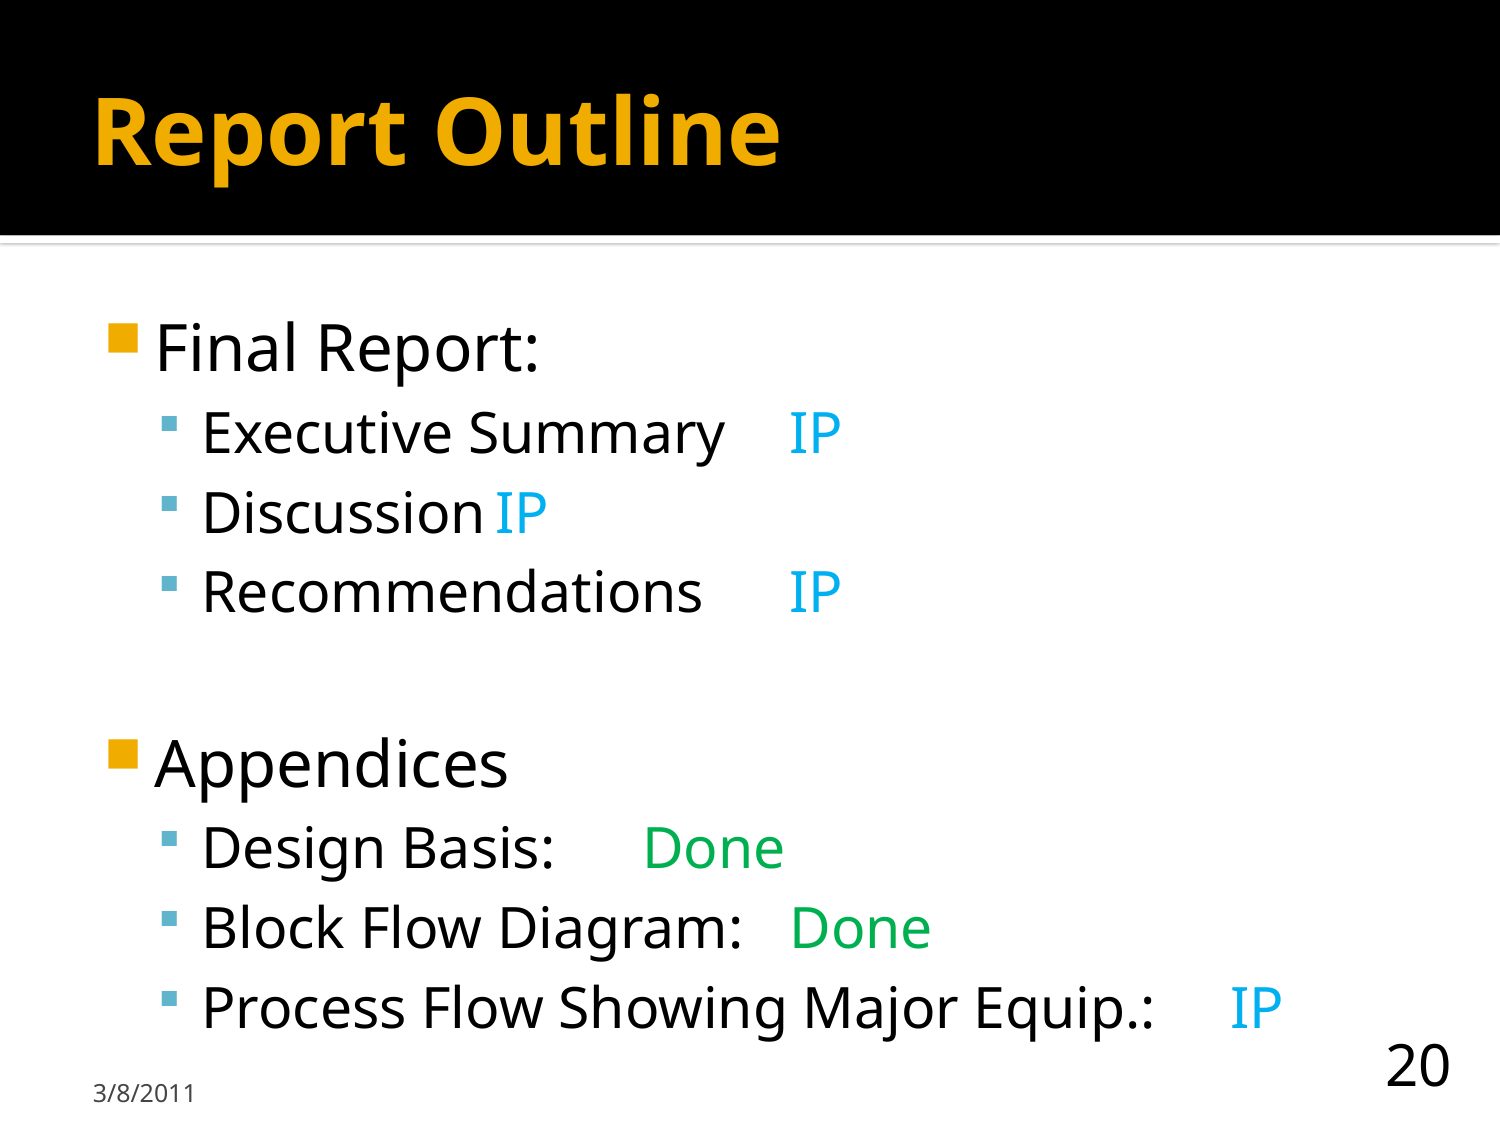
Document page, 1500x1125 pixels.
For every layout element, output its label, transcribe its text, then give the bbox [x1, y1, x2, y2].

title Report Outline [75, 25, 1425, 231]
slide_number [75, 1062, 425, 1108]
slide_number 20 [1345, 1062, 1467, 1108]
list Final Report: Executive Summary IP Discussion IP Recommendations IP Appendices Design Basis: Done Block Flow Diagram: Done Process Flow Showing Major Equip.: IP [75, 291, 1425, 1050]
